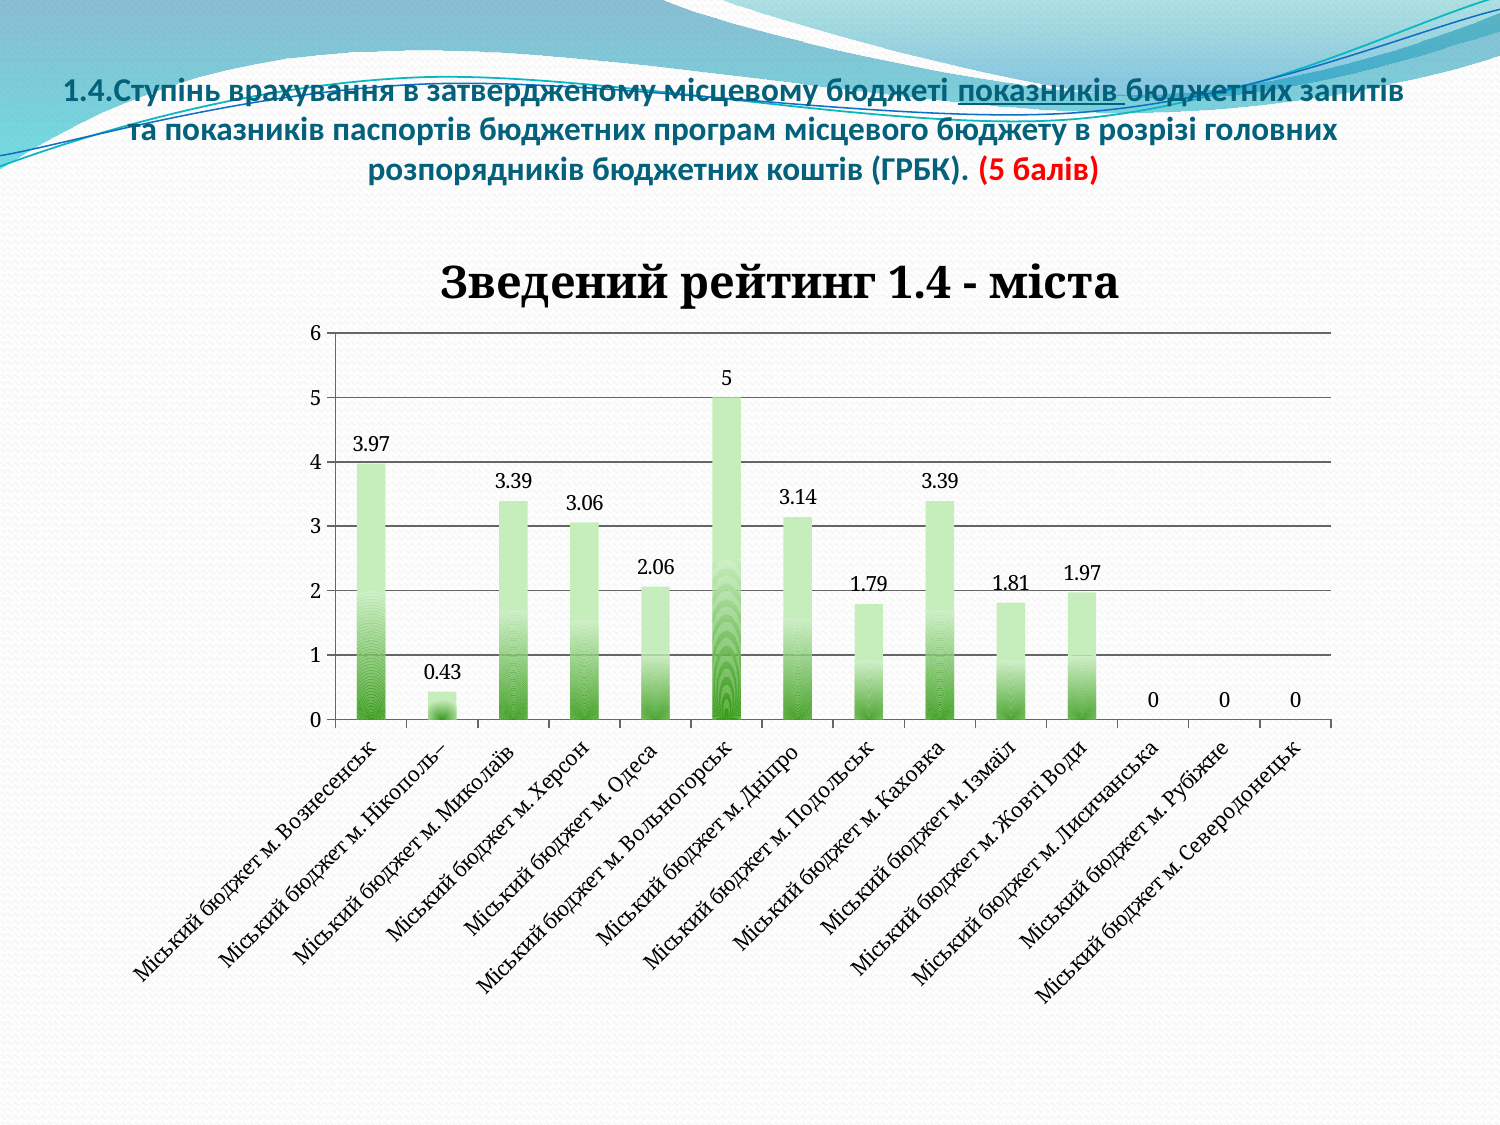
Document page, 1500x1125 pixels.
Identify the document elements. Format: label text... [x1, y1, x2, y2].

list Зведений рейтинг 1.4 - міста [105, 246, 1456, 316]
title 1.4.Ступінь врахування в затвердженому місцевому бюджеті показників бюджетних запитів та показників паспортів бюджетних програм місцевого бюджету в розрізі головних розпорядників бюджетних коштів (ГРБК). (5 балів) [58, 0, 1409, 188]
chart [105, 304, 1360, 1025]
